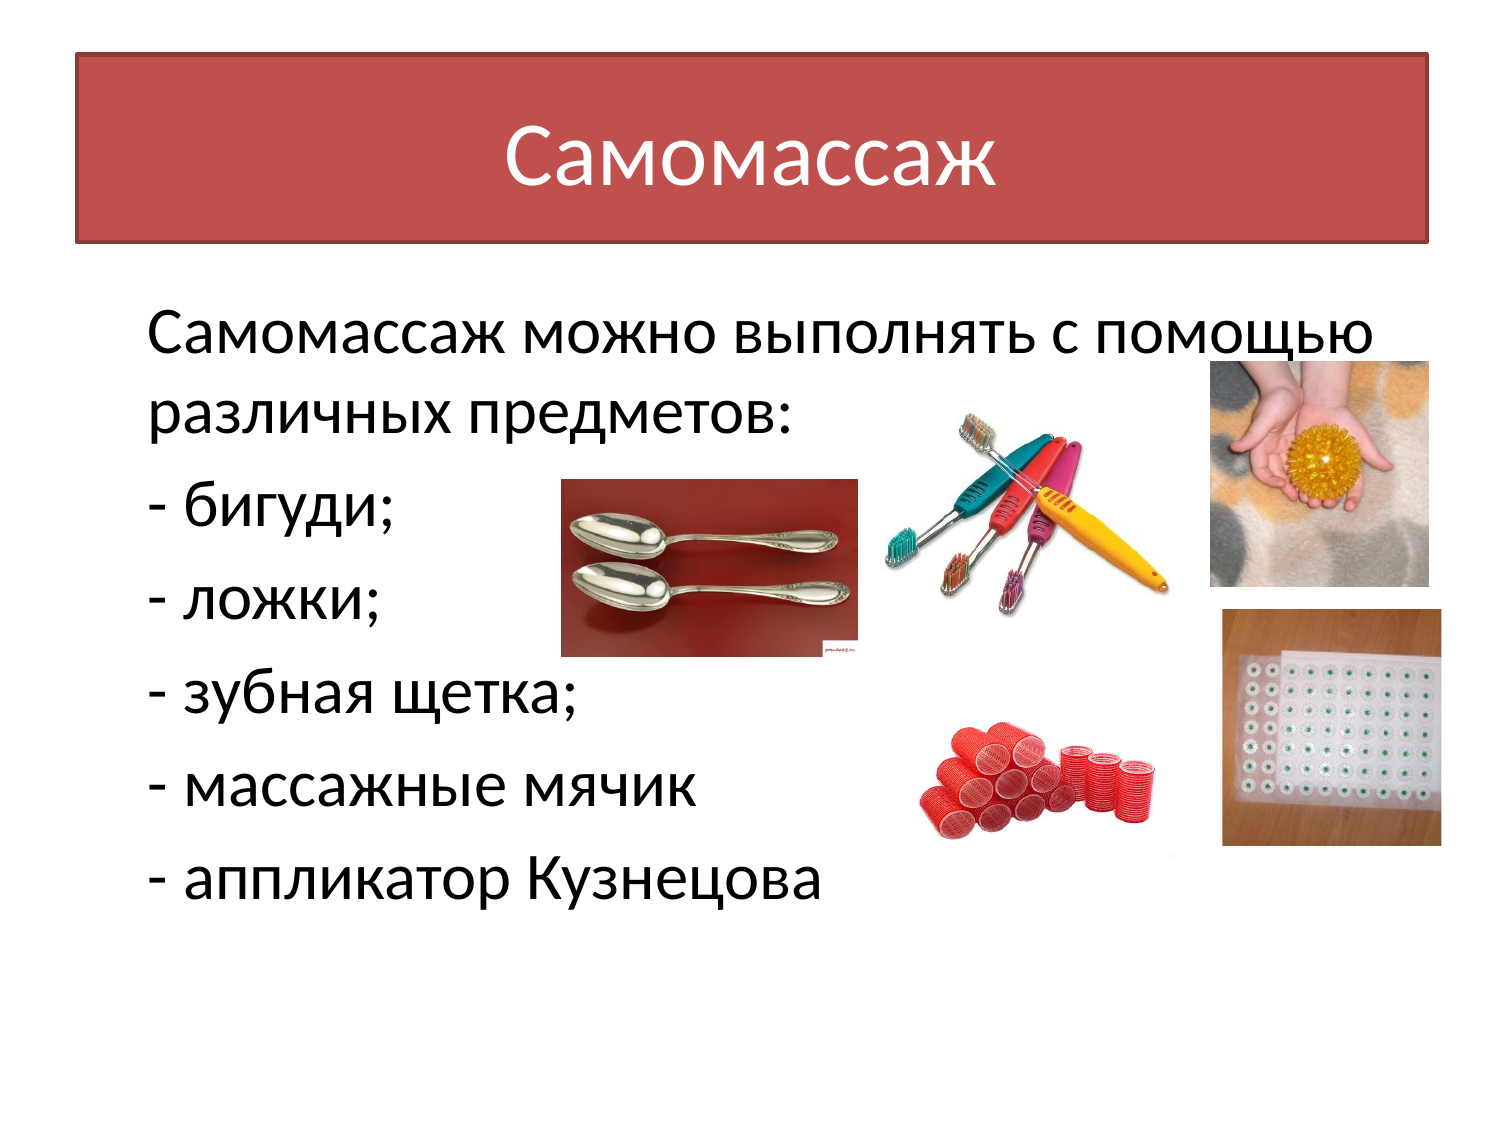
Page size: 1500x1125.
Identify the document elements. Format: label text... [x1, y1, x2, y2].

picture [1210, 361, 1430, 587]
picture [1222, 609, 1442, 847]
picture [560, 479, 859, 657]
picture [903, 644, 1176, 858]
list Самомассаж можно выполнять с помощью различных предметов: - бигуди; - ложки; - зубная щетка; - массажные мячик - аппликатор Кузнецова [76, 278, 1471, 1022]
title Самомассаж [75, 52, 1429, 244]
picture [879, 408, 1171, 622]
